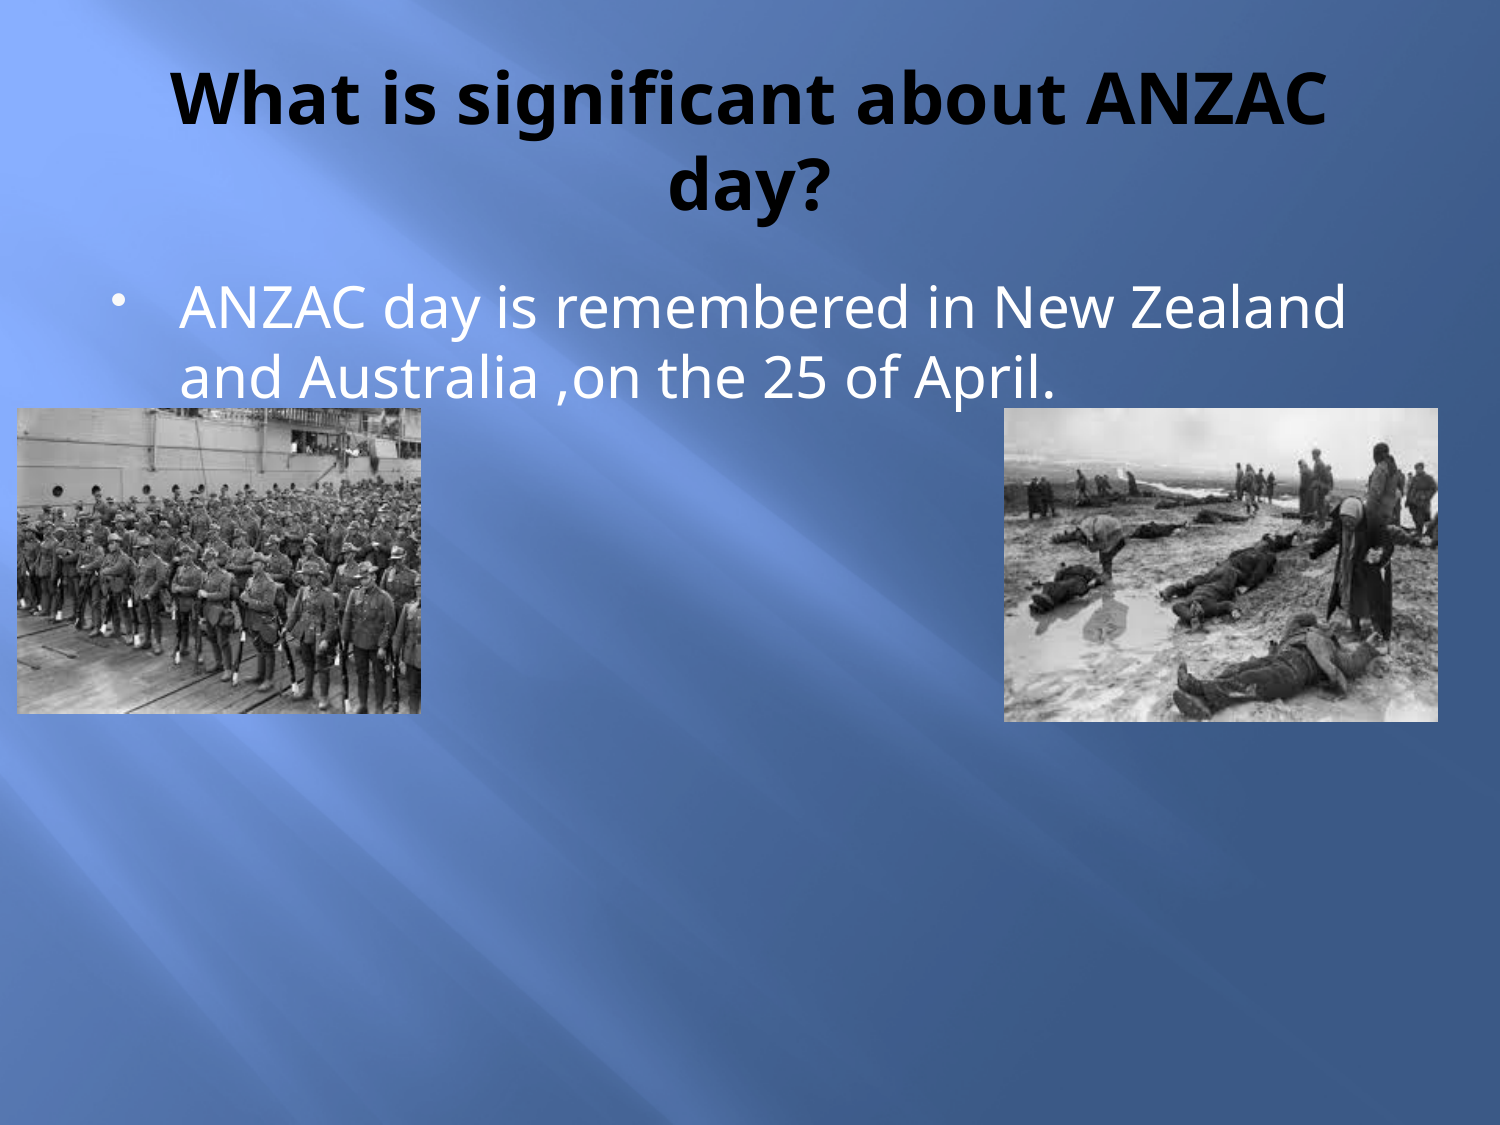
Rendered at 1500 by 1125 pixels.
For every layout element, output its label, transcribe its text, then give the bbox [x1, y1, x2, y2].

list ANZAC day is remembered in New Zealand and Australia ,on the 25 of April. [75, 262, 1425, 1035]
title What is significant about ANZAC day? [75, 45, 1425, 233]
picture [17, 408, 421, 714]
picture [1004, 408, 1438, 722]
